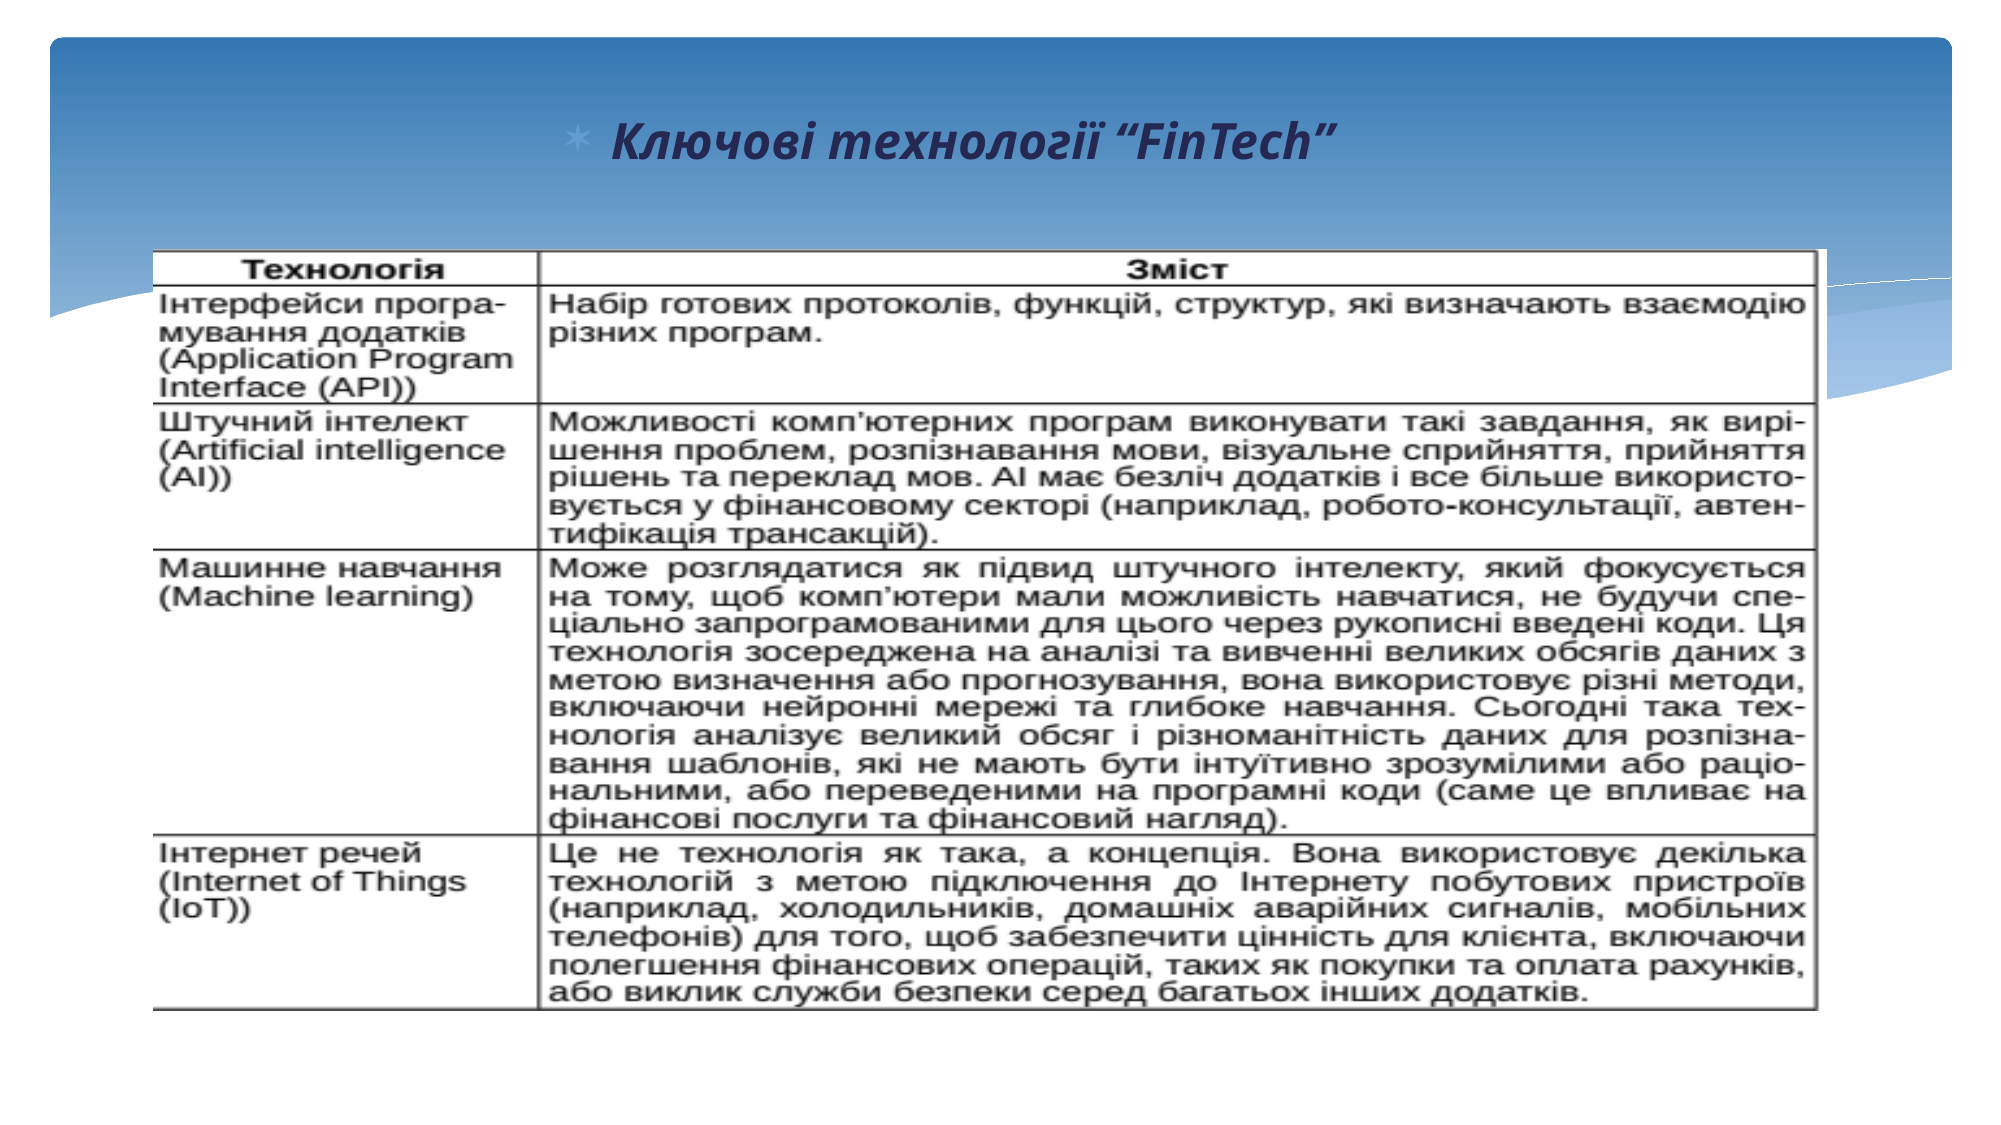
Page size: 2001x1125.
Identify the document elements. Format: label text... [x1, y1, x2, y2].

list Ключові технології “FinTech” [189, 101, 1711, 248]
picture [153, 248, 1827, 1011]
